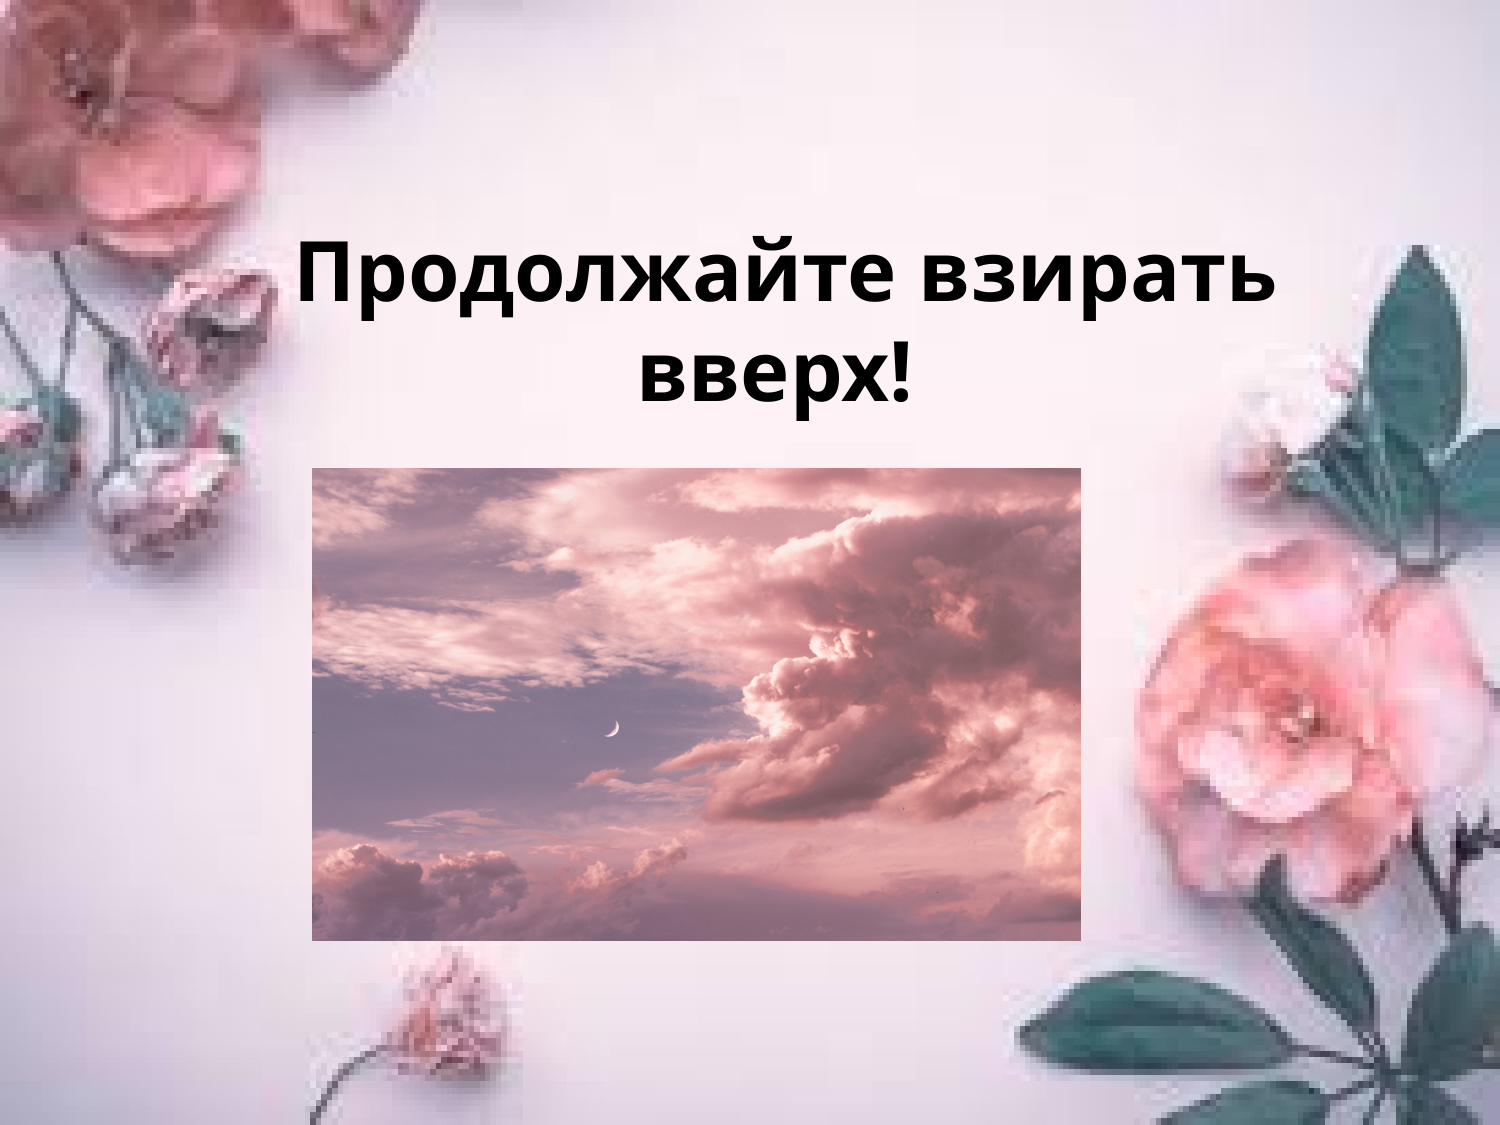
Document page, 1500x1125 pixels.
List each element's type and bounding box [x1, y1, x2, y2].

list [0, 0, 1500, 1125]
picture [312, 468, 1081, 941]
